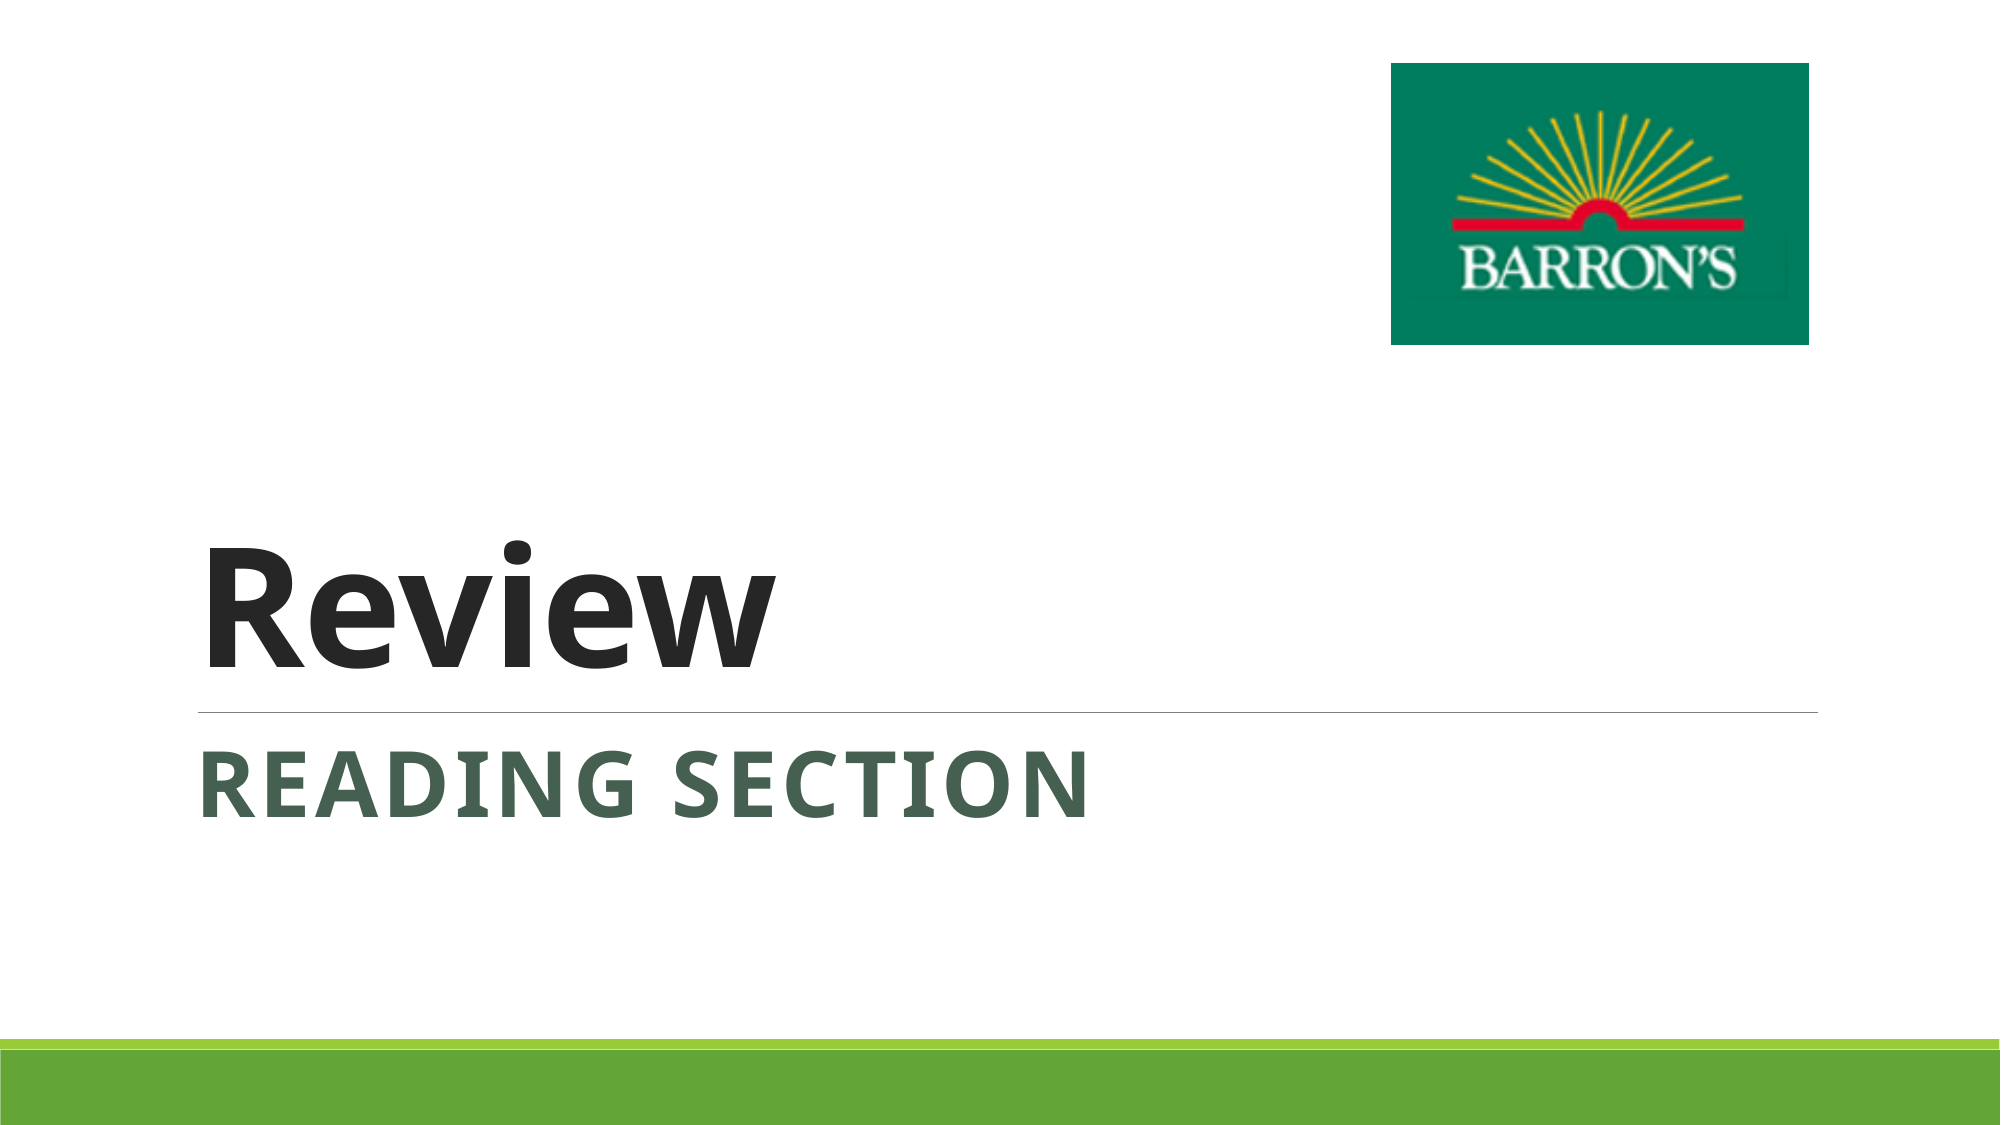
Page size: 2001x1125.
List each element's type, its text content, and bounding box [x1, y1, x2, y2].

title Review [180, 124, 1830, 710]
subtitle Reading Section [180, 730, 1831, 919]
picture [1391, 63, 1809, 346]
